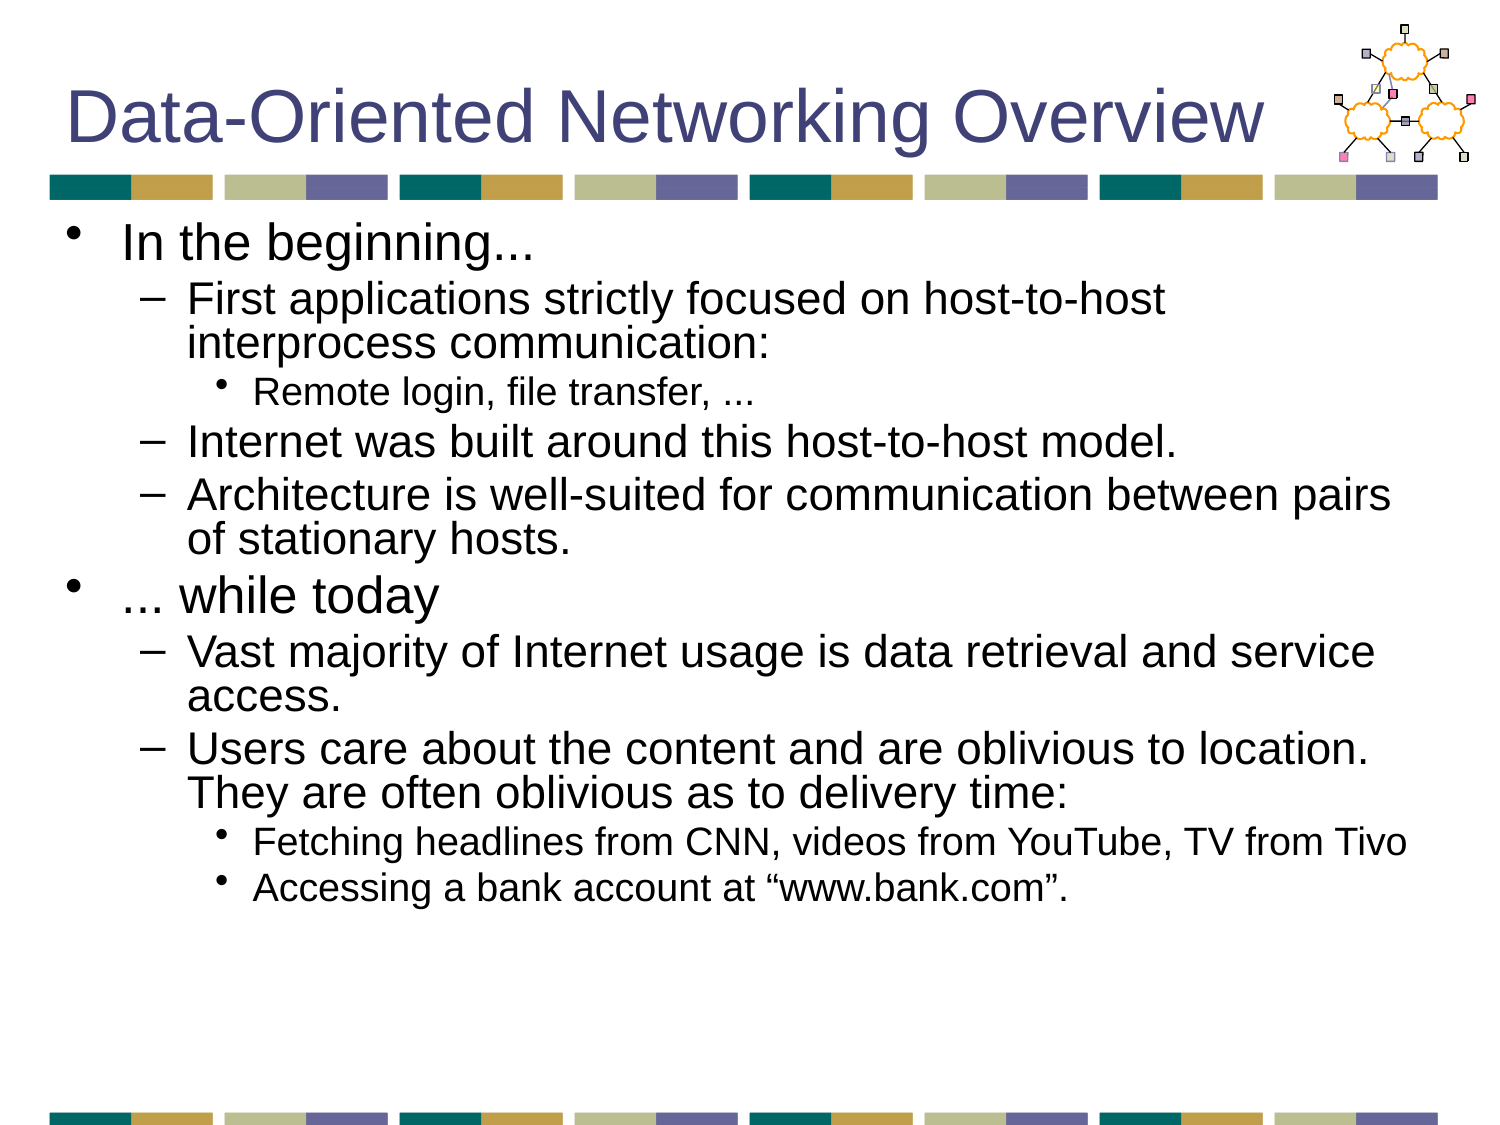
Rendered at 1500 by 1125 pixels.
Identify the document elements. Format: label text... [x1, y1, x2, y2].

list In the beginning... First applications strictly focused on host-to-host interprocess communication: Remote login, file transfer, ... Internet was built around this host-to-host model. Architecture is well-suited for communication between pairs of stationary hosts. ... while today Vast majority of Internet usage is data retrieval and service access. Users care about the content and are oblivious to location. They are often oblivious as to delivery time: Fetching headlines from CNN, videos from YouTube, TV from Tivo Accessing a bank account at “www.bank.com”. [50, 212, 1438, 1050]
title Data-Oriented Networking Overview [50, 62, 1438, 163]
